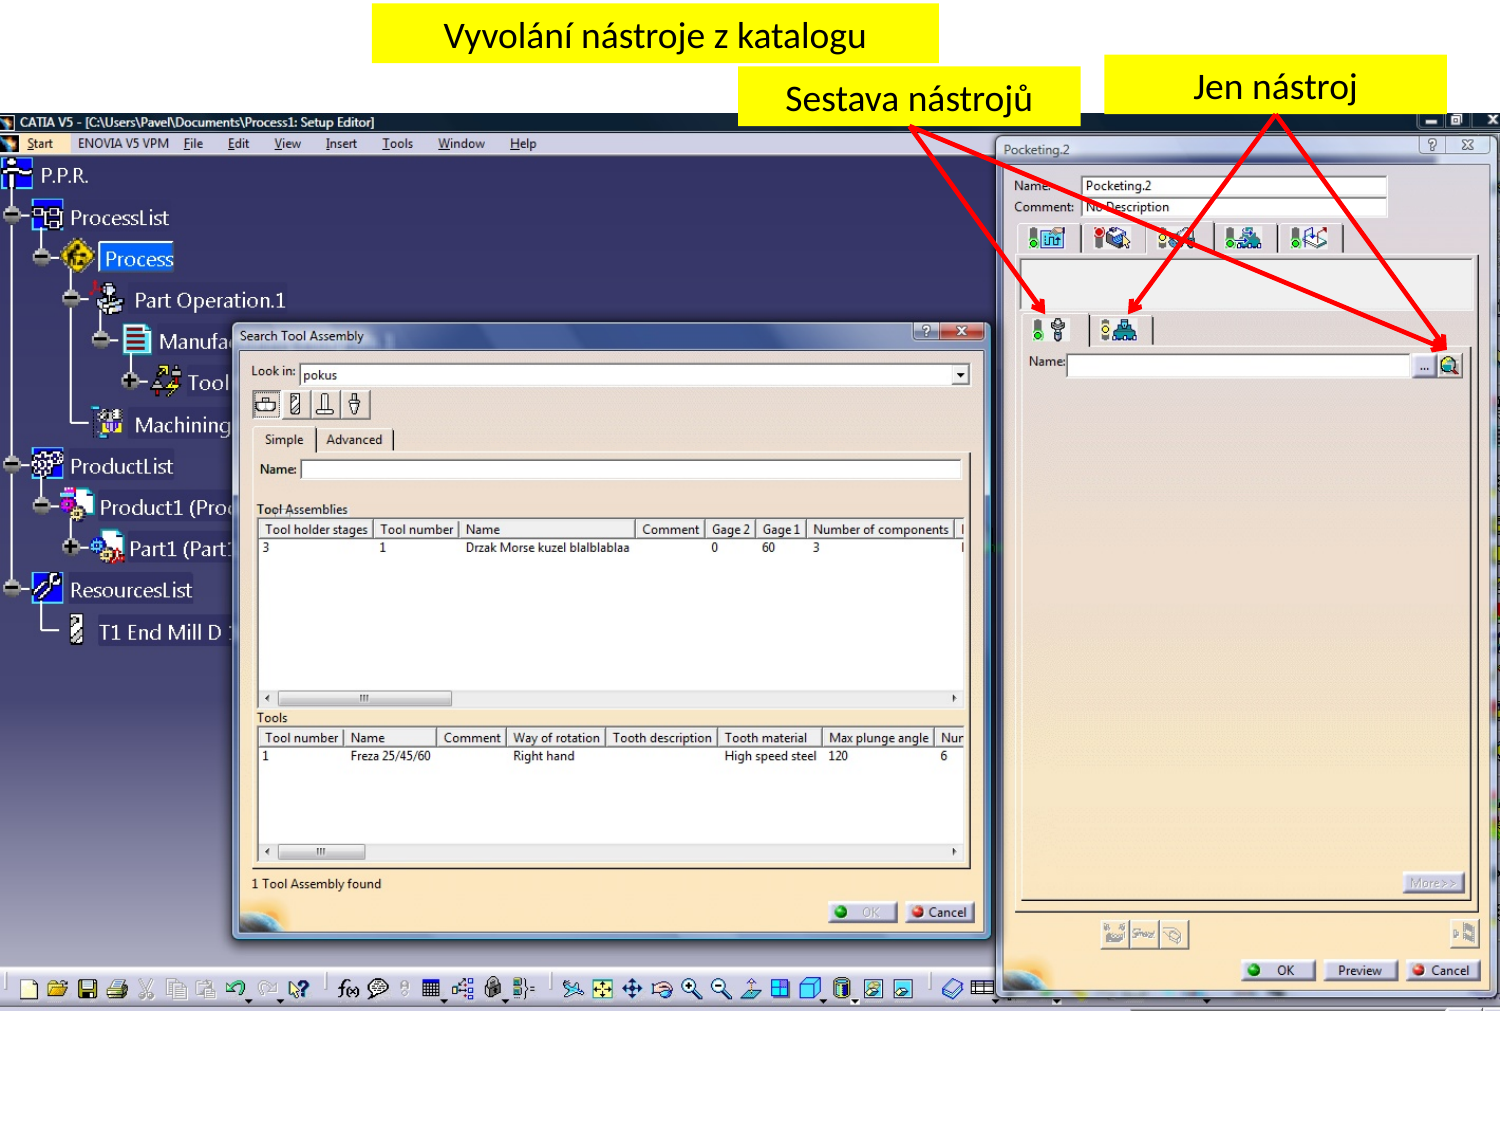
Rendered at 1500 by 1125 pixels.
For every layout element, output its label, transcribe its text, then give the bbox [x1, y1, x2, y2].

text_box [1275, 114, 1448, 126]
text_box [1127, 114, 1274, 125]
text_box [909, 126, 1448, 351]
text_box Vyvolání nástroje z katalogu [371, 3, 939, 64]
text_box Jen nástroj [1104, 54, 1447, 113]
picture [0, 113, 1500, 1012]
text_box Sestava nástrojů [738, 66, 1081, 113]
